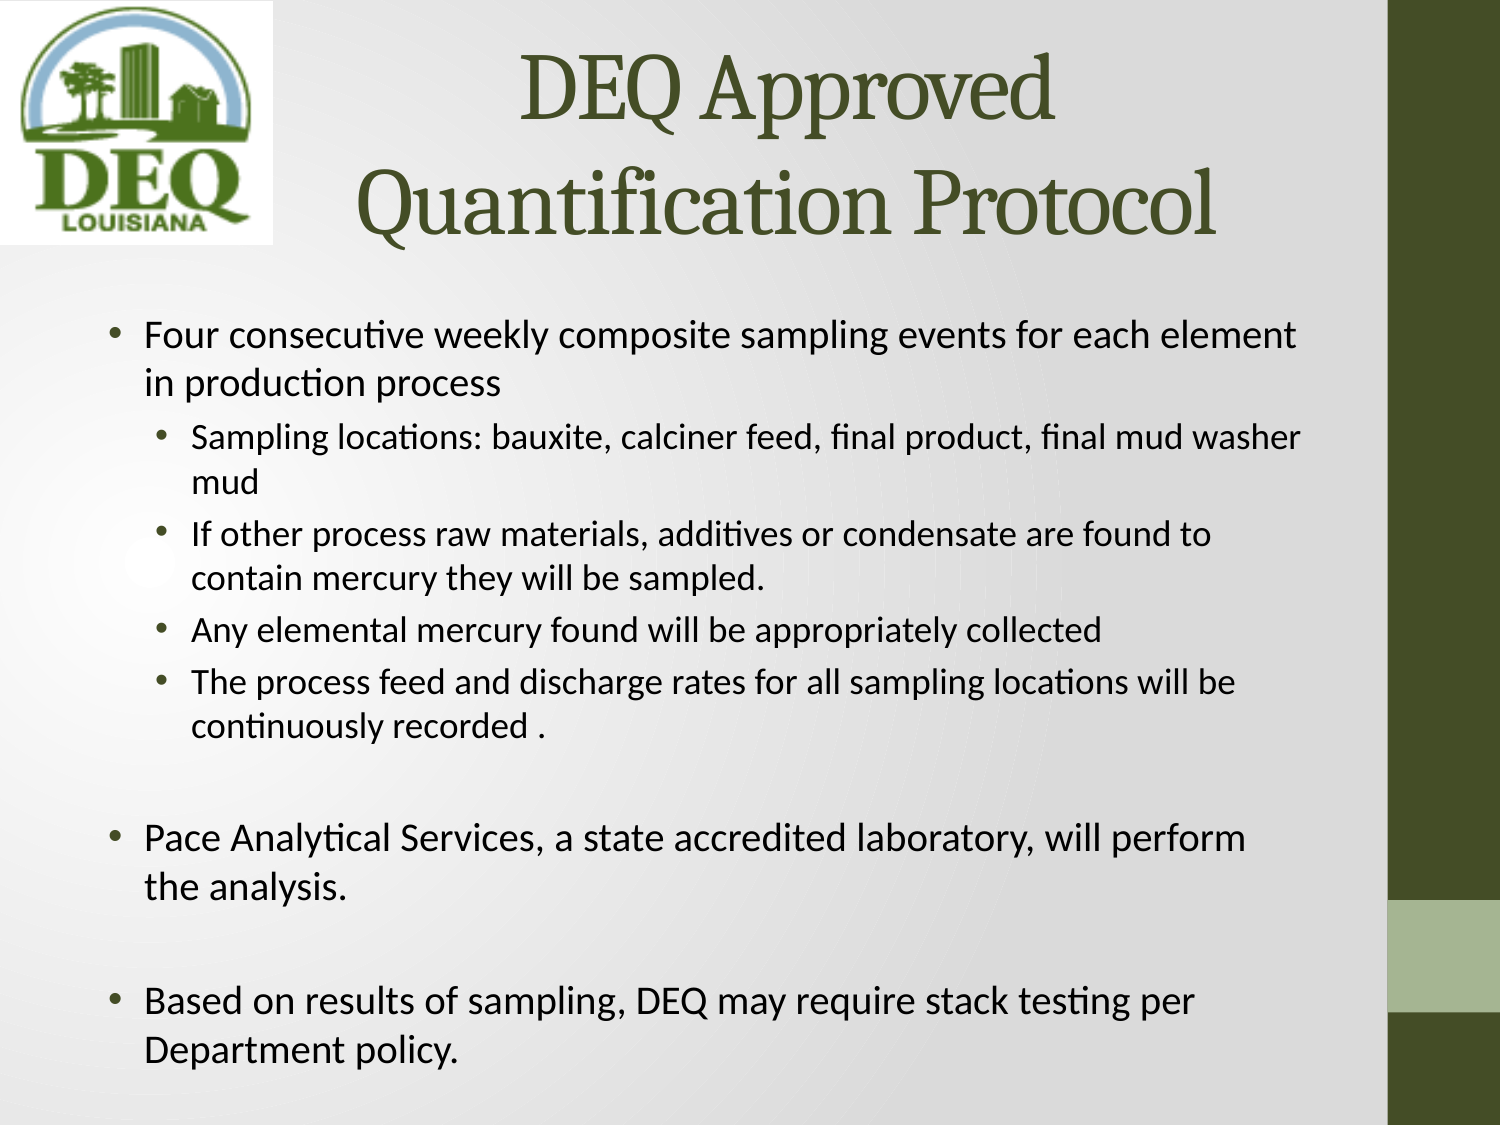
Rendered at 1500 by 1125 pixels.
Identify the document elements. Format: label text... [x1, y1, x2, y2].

picture [0, 1, 274, 245]
title DEQ Approved Quantification Protocol [285, 45, 1325, 233]
list Four consecutive weekly composite sampling events for each element in production process Sampling locations: bauxite, calciner feed, final product, final mud washer mud If other process raw materials, additives or condensate are found to contain mercury they will be sampled. Any elemental mercury found will be appropriately collected The process feed and discharge rates for all sampling locations will be continuously recorded . Pace Analytical Services, a state accredited laboratory, will perform the analysis. Based on results of sampling, DEQ may require stack testing per Department policy. [75, 299, 1325, 1088]
